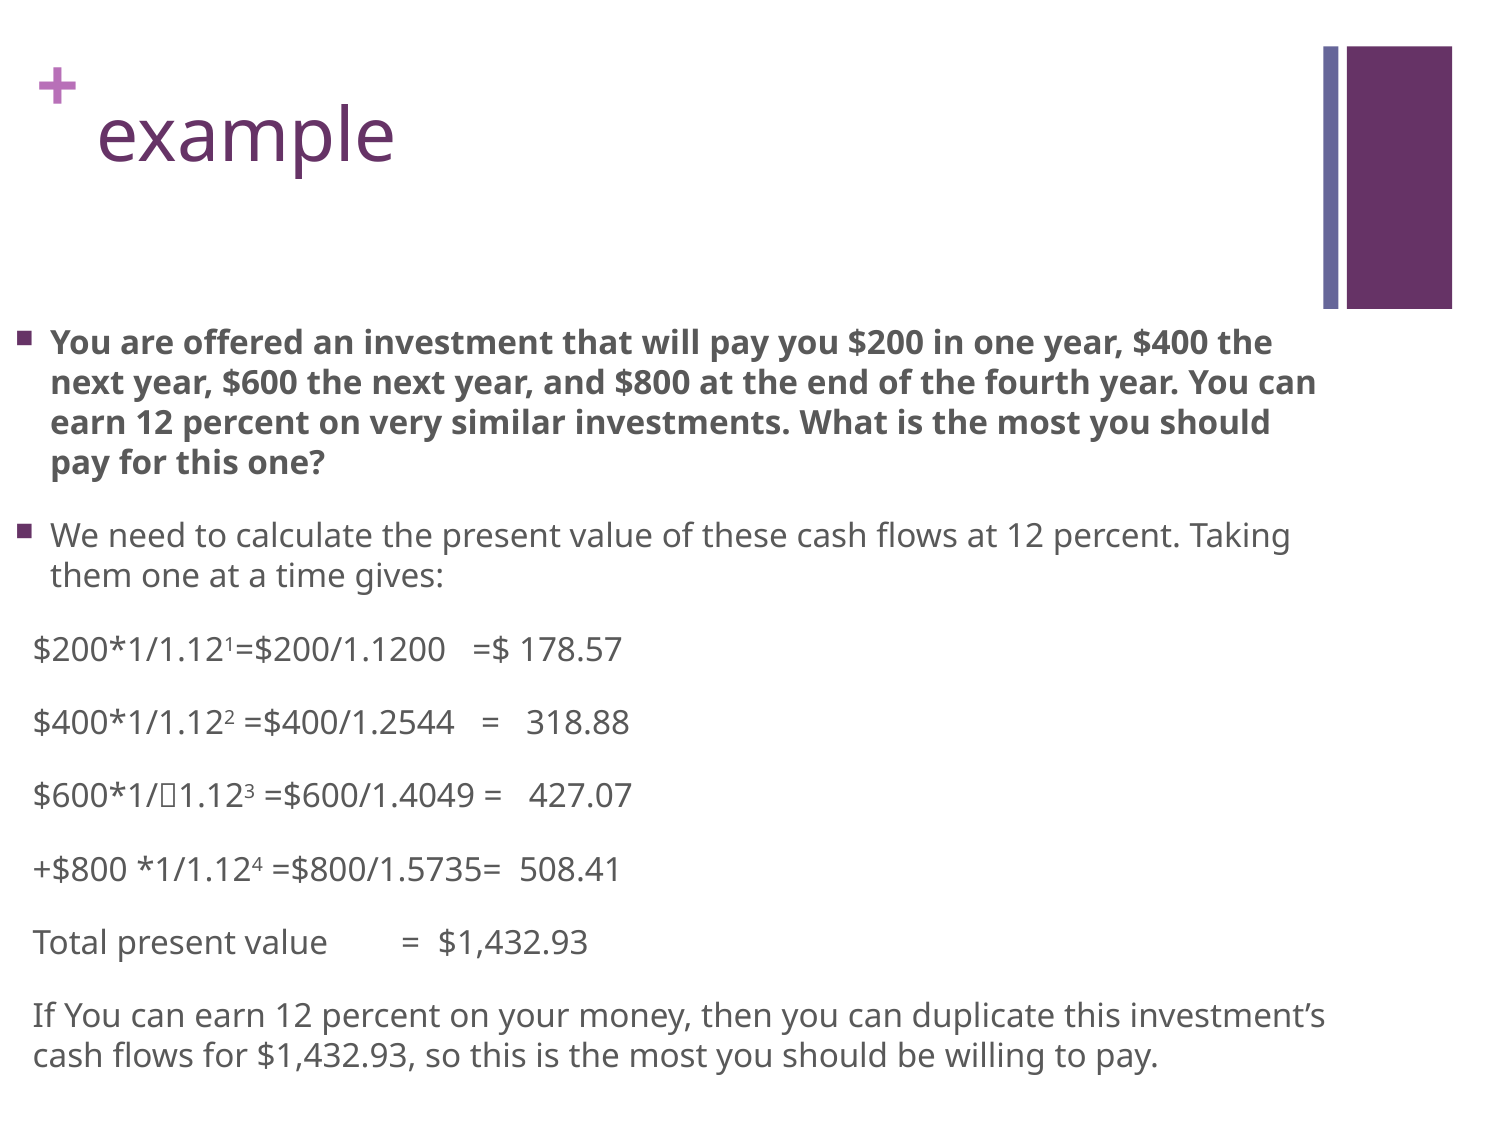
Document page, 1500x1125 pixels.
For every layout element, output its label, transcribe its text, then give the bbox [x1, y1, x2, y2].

list You are offered an investment that will pay you $200 in one year, $400 the next year, $600 the next year, and $800 at the end of the fourth year. You can earn 12 percent on very similar investments. What is the most you should pay for this one? We need to calculate the present value of these cash flows at 12 percent. Taking them one at a time gives: $200*1/1.121=$200/1.1200 =$ 178.57 $400*1/1.122 =$400/1.2544 = 318.88 $600*1/􏰐1.123 =$600/1.4049 = 427.07 +$800 *1/1.124 =$800/1.5735= 508.41 Total present value = $1,432.93 If You can earn 12 percent on your money, then you can duplicate this investment’s cash flows for $1,432.93, so this is the most you should be willing to pay. [0, 313, 1350, 1125]
title example [81, 79, 1322, 263]
